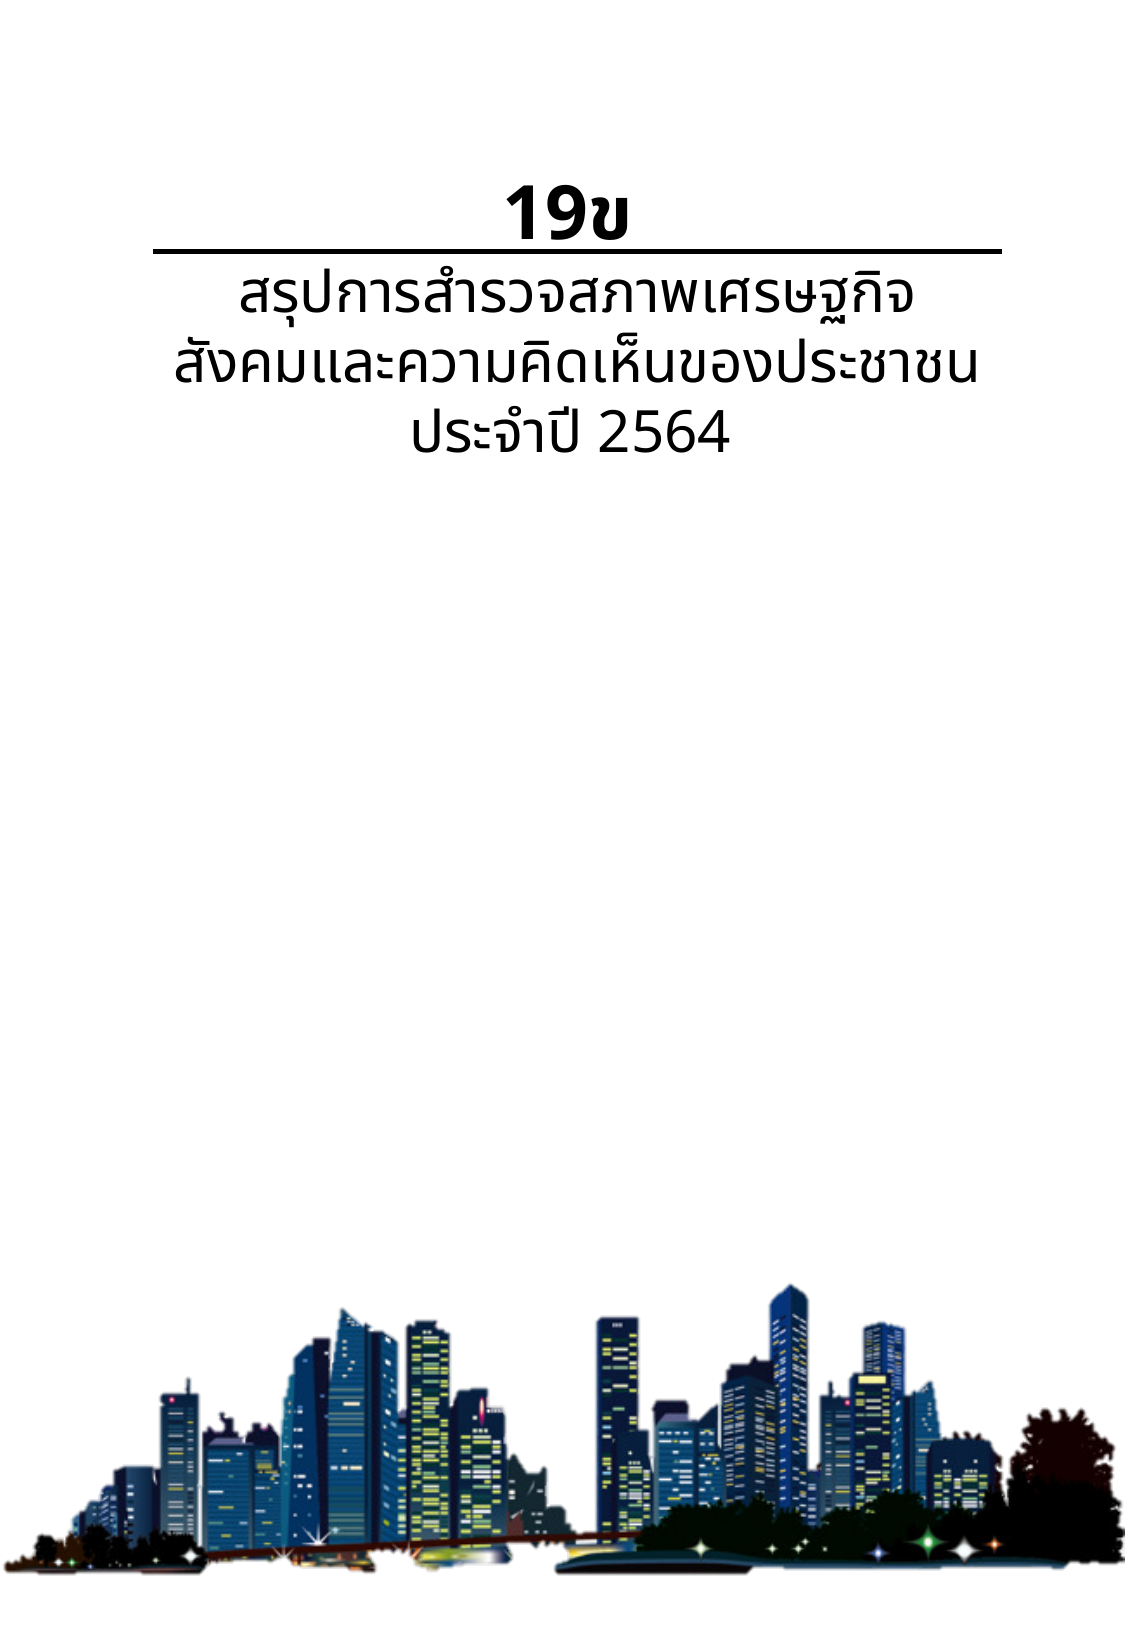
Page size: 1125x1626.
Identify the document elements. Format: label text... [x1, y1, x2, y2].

text_box 19ข สรุปการสำรวจสภาพเศรษฐกิจ สังคมและความคิดเห็นของประชาชน ประจำปี 2564 [153, 252, 1003, 472]
text_box 19ข สรุปการสำรวจสภาพเศรษฐกิจ สังคมและความคิดเห็นของประชาชน ประจำปี 2564 [153, 156, 1003, 251]
picture [0, 1148, 1125, 1623]
